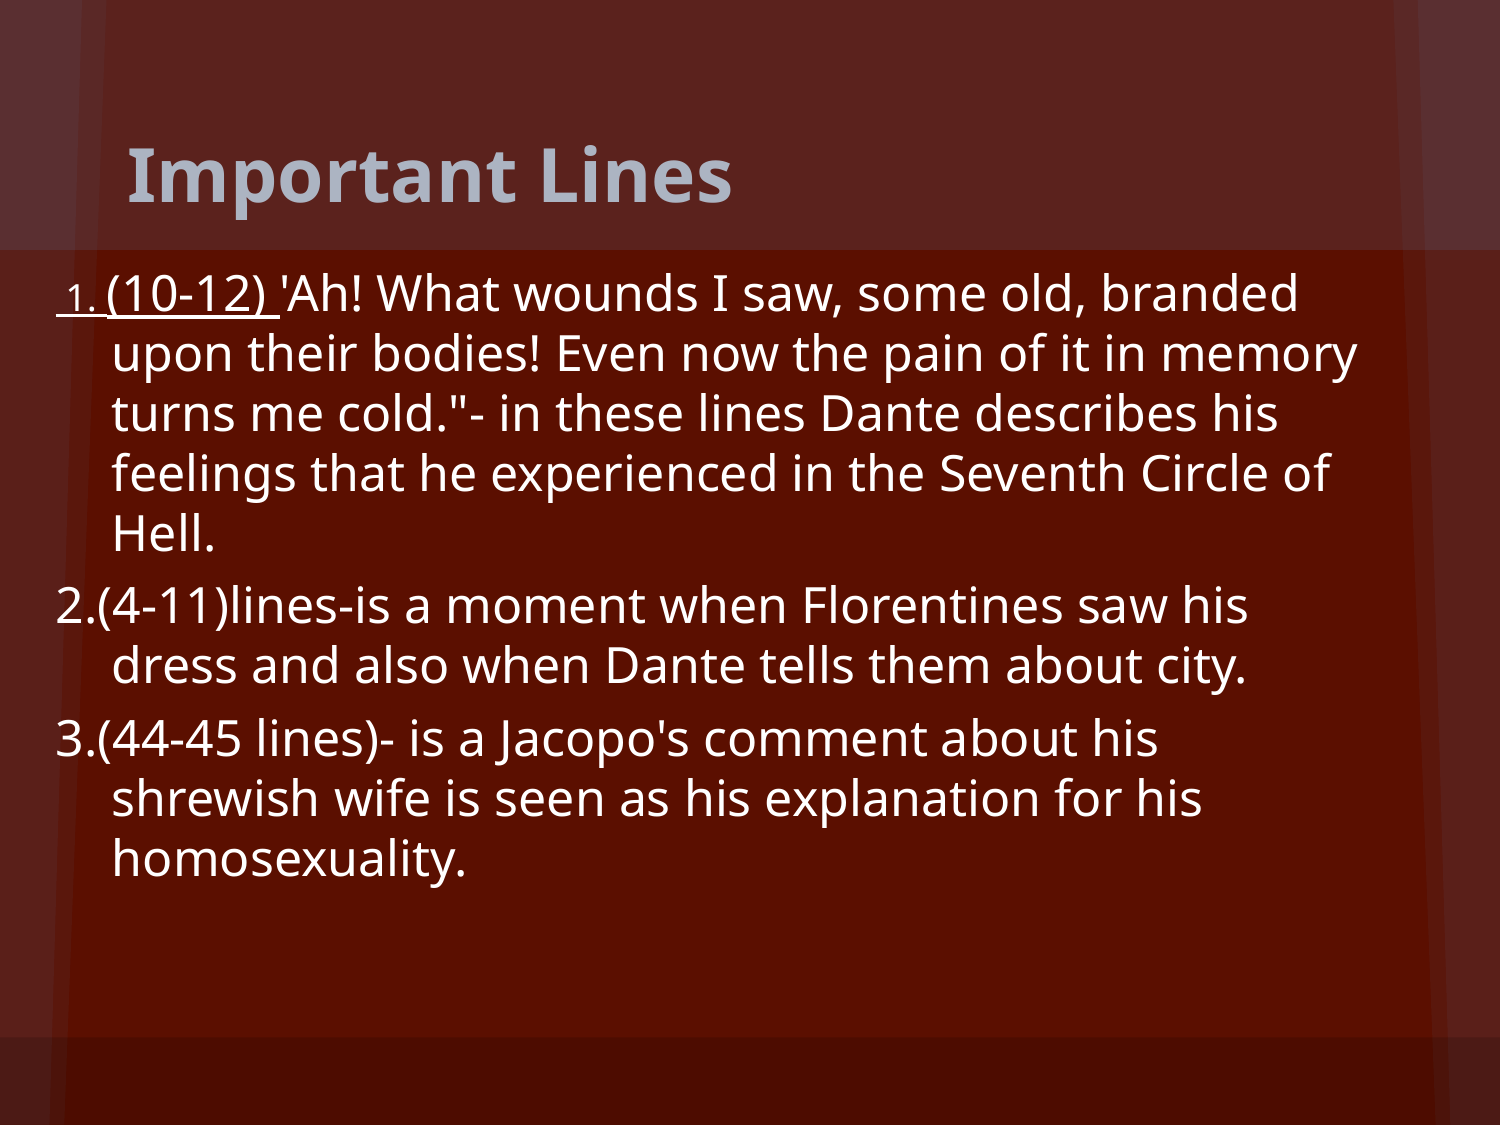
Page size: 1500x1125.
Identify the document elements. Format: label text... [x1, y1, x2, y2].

title Important Lines [75, 14, 1425, 233]
list 1. (10-12) 'Ah! What wounds I saw, some old, branded upon their bodies! Even now the pain of it in memory turns me cold."- in these lines Dante describes his feelings that he experienced in the Seventh Circle of Hell. 2.(4-11)lines-is a moment when Florentines saw his dress and also when Dante tells them about city. 3.(44-45 lines)- is a Jacopo's comment about his shrewish wife is seen as his explanation for his homosexuality. [40, 246, 1391, 915]
